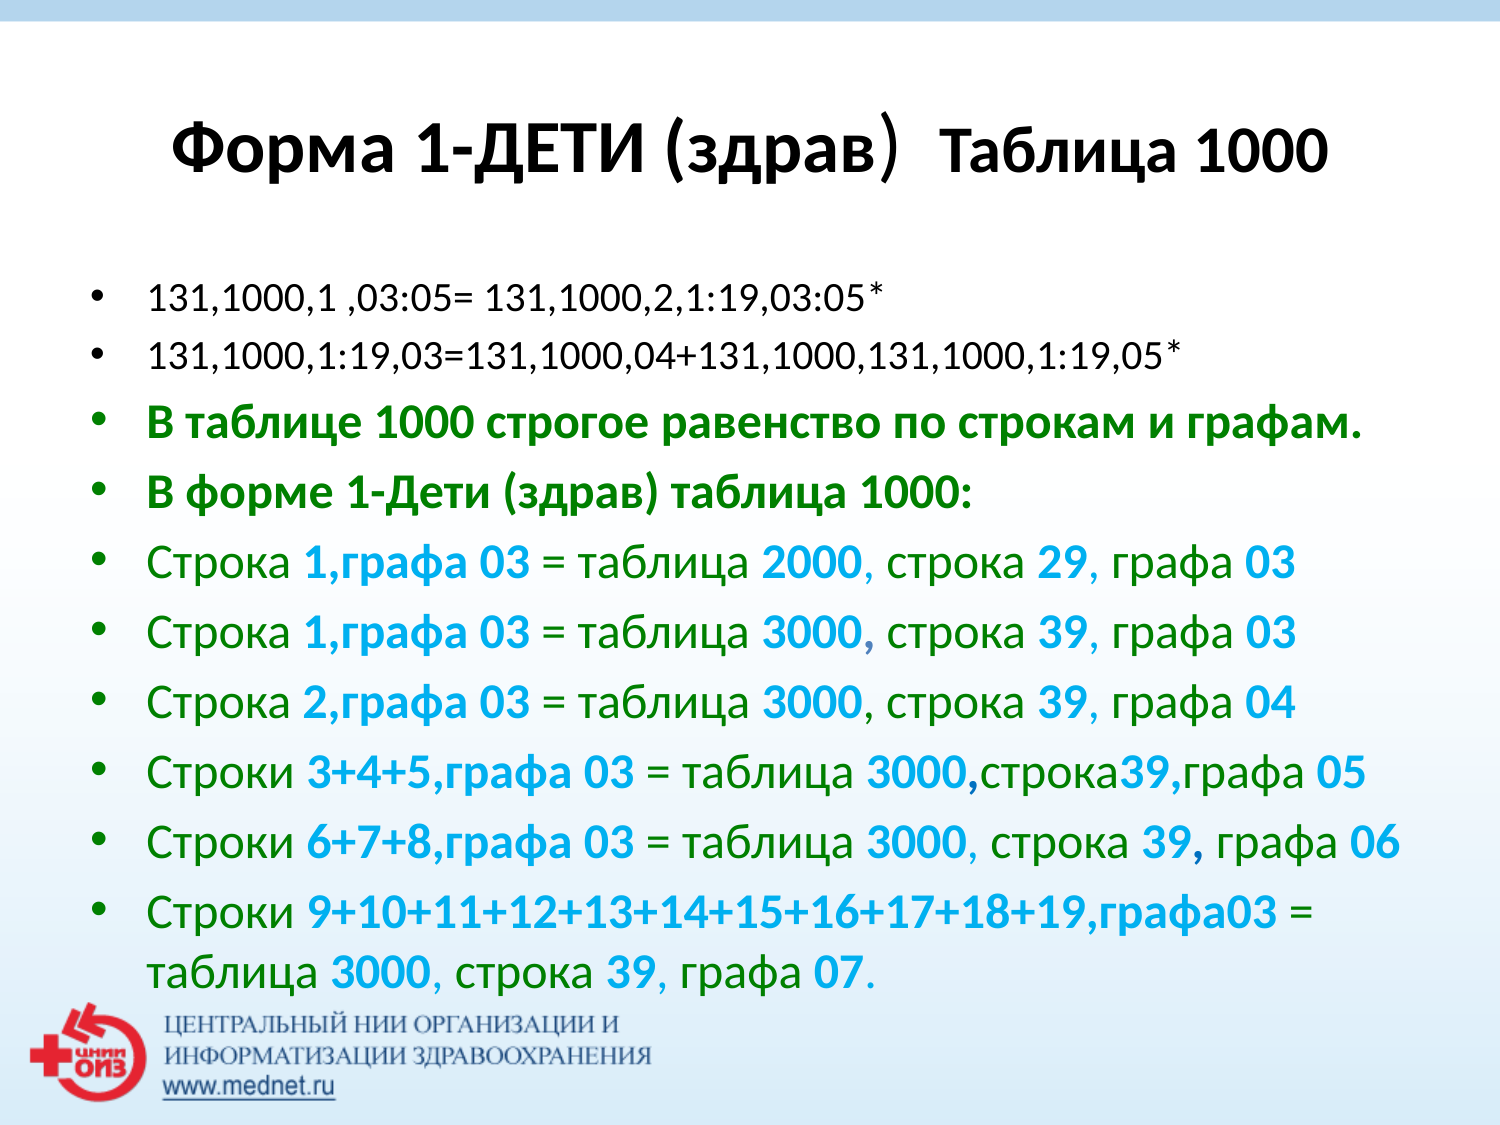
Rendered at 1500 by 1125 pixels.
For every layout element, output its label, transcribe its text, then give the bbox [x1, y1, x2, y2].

title Форма 1-ДЕТИ (здрав) Таблица 1000 [75, 45, 1425, 233]
list 131,1000,1 ,03:05= 131,1000,2,1:19,03:05* 131,1000,1:19,03=131,1000,04+131,1000,131,1000,1:19,05* В таблице 1000 строгое равенство по строкам и графам. В форме 1-Дети (здрав) таблица 1000: Строка 1,графа 03 = таблица 2000, строка 29, графа 03 Строка 1,графа 03 = таблица 3000, строка 39, графа 03 Строка 2,графа 03 = таблица 3000, строка 39, графа 04 Строки 3+4+5,графа 03 = таблица 3000,строка39,графа 05 Строки 6+7+8,графа 03 = таблица 3000, строка 39, графа 06 Строки 9+10+11+12+13+14+15+16+17+18+19,графа03 = таблица 3000, строка 39, графа 07. [75, 262, 1425, 1005]
picture [0, 0, 1500, 1125]
